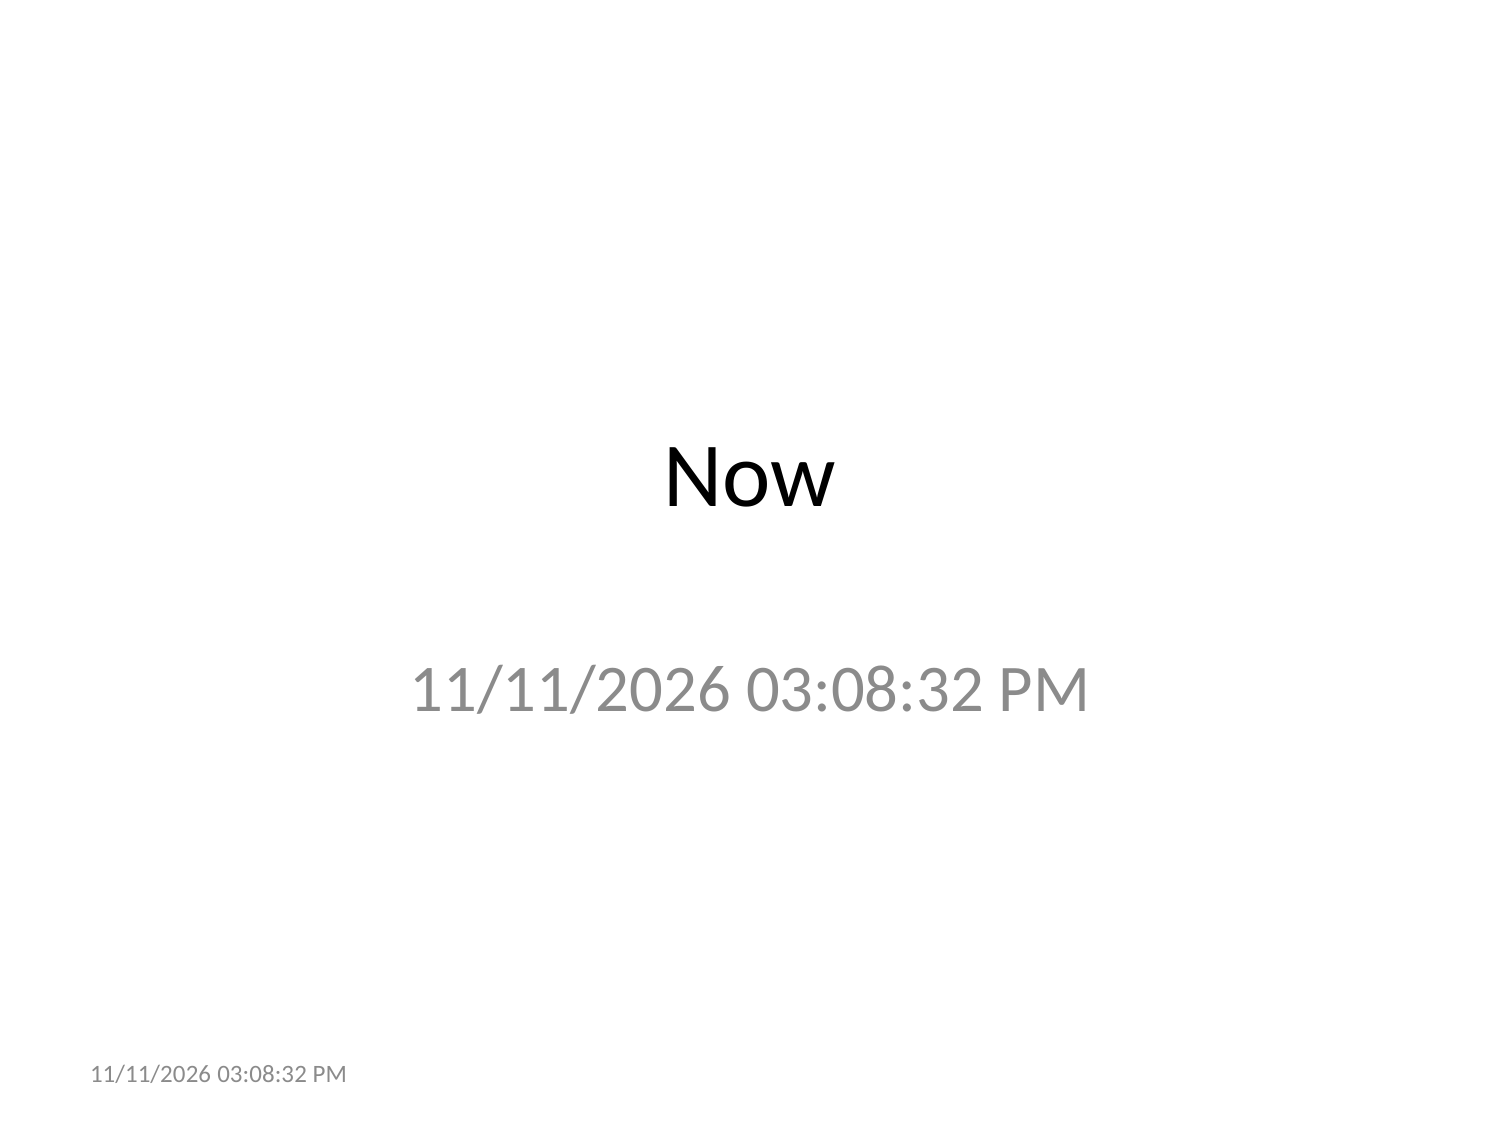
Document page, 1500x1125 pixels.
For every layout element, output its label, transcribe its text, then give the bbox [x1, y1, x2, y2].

subtitle 2011-12-19 10:20:04 AM [225, 637, 1275, 925]
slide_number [75, 1042, 425, 1103]
title Now [112, 349, 1388, 591]
